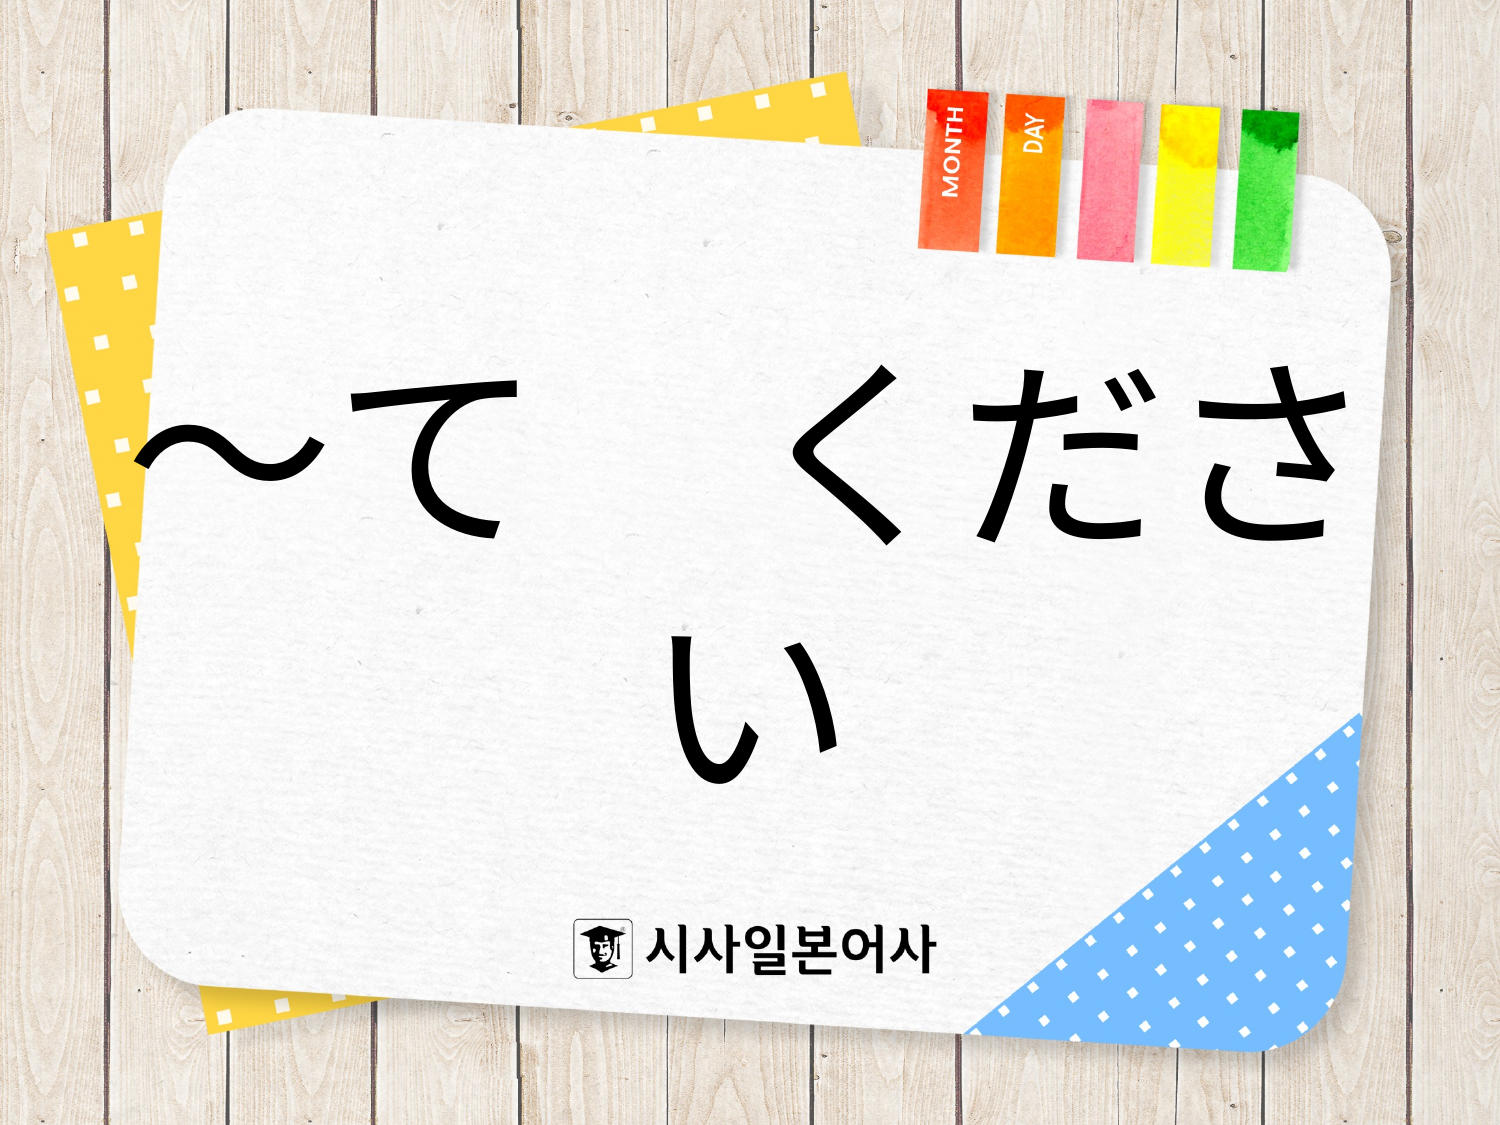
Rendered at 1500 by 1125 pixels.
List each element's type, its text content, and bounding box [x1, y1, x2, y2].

title ～て ください [75, 338, 1425, 811]
picture [0, 0, 1500, 1125]
